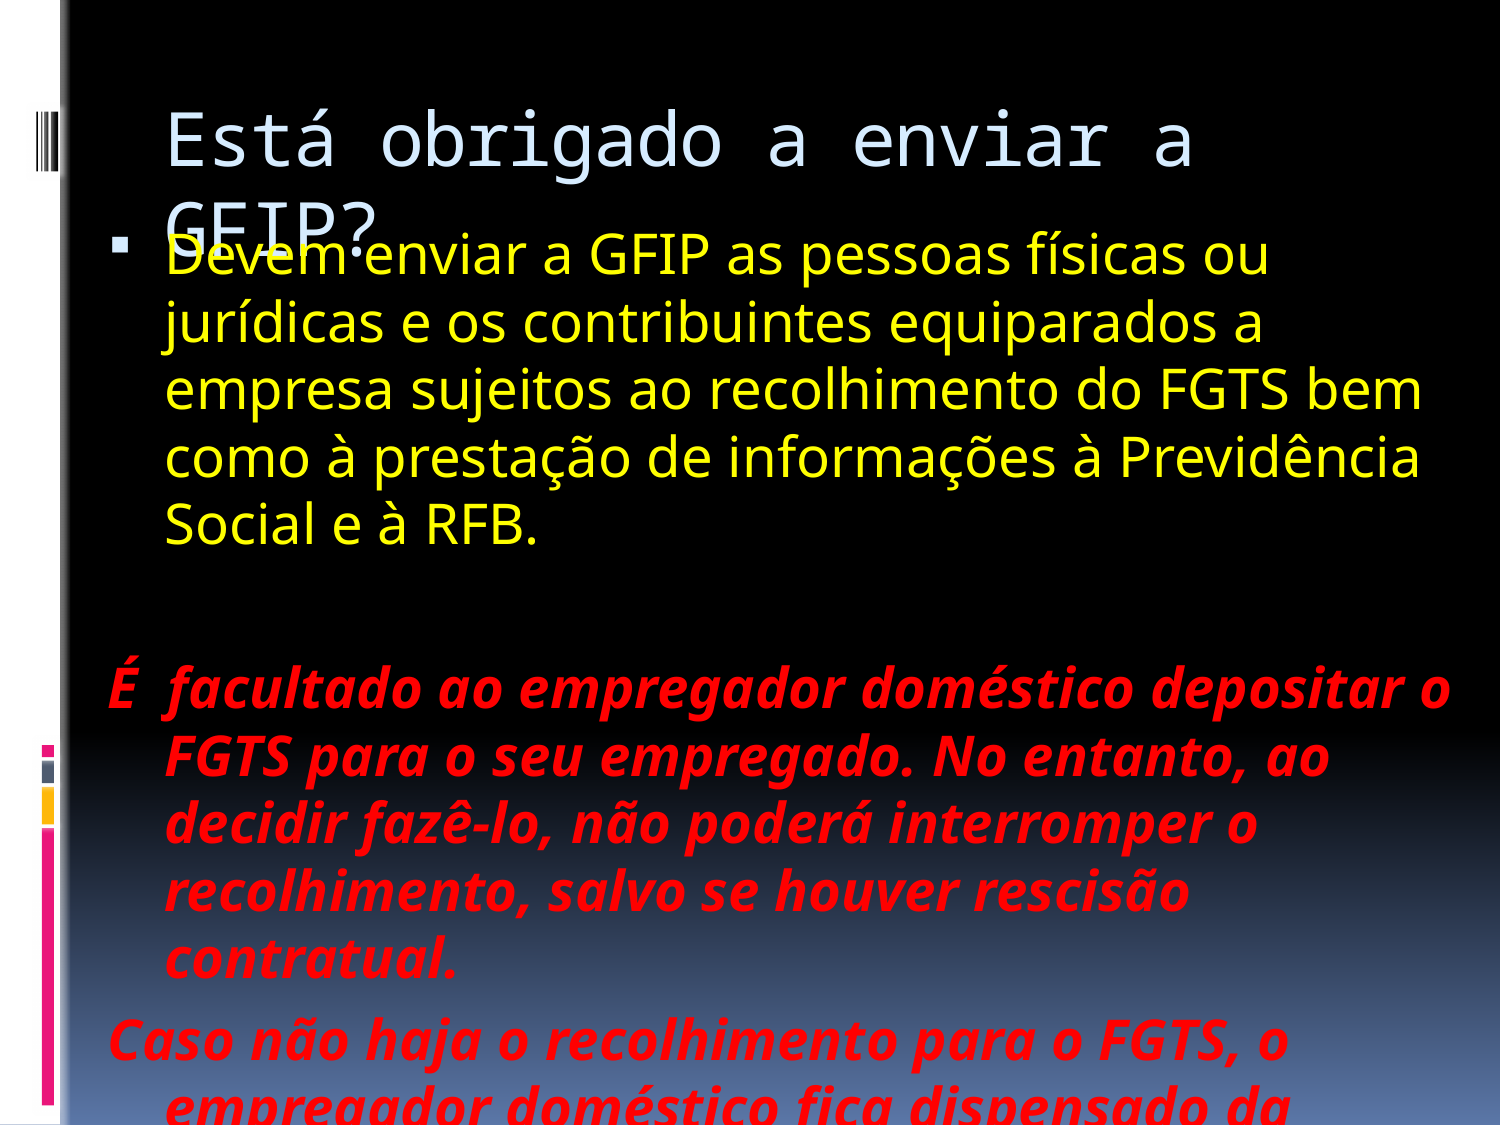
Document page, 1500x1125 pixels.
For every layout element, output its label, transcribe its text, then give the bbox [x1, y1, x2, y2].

list Devem enviar a GFIP as pessoas físicas ou jurídicas e os contribuintes equiparados a empresa sujeitos ao recolhimento do FGTS bem como à prestação de informações à Previdência Social e à RFB. É facultado ao empregador doméstico depositar o FGTS para o seu empregado. No entanto, ao decidir fazê-lo, não poderá interromper o recolhimento, salvo se houver rescisão contratual. Caso não haja o recolhimento para o FGTS, o empregador doméstico fica dispensado da entrega da GFIP. [82, 210, 1500, 961]
title Está obrigado a enviar a GFIP? [150, 83, 1425, 210]
